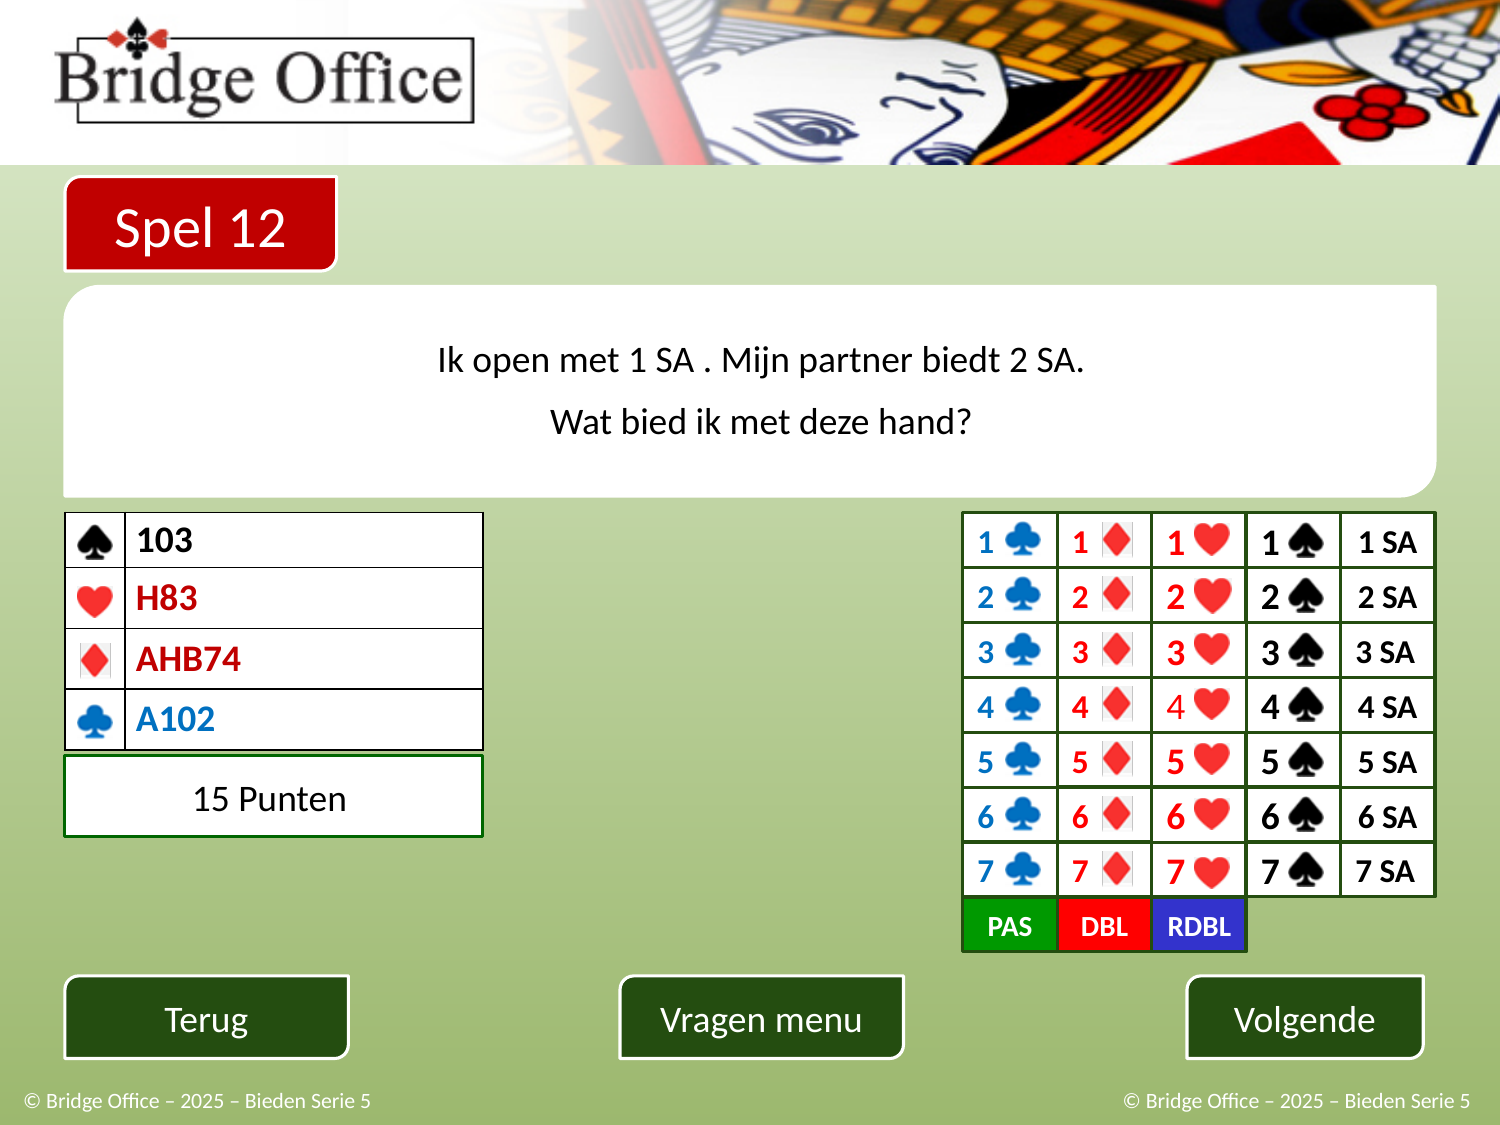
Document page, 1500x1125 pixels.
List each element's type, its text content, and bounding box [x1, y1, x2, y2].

picture [1099, 522, 1135, 558]
text_box 6 [1056, 786, 1150, 841]
table_cell H83 [126, 568, 482, 628]
text_box Terug [63, 974, 350, 1061]
text_box 6 SA [1339, 786, 1437, 844]
picture [1193, 798, 1230, 830]
picture [1288, 521, 1325, 558]
picture [1099, 796, 1135, 833]
text_box 3 [1150, 621, 1245, 676]
text_box [63, 284, 1437, 498]
picture [1288, 576, 1324, 613]
table_cell [66, 568, 124, 628]
table_cell A102 [126, 690, 482, 749]
text_box Vragen menu [618, 974, 906, 1061]
picture [1288, 851, 1324, 887]
table_cell [66, 629, 124, 688]
text_box 6 [1245, 786, 1339, 841]
text_box 4 [1059, 676, 1150, 734]
picture [77, 524, 114, 561]
text_box © Bridge Office – 2025 – Bieden Serie 5 [8, 1079, 393, 1121]
text_box 5 [961, 734, 1059, 786]
text_box 5 [1153, 734, 1248, 786]
picture [1288, 686, 1324, 723]
text_box 5 [1059, 734, 1153, 786]
text_box Ik open met 1 SA . Mijn partner biedt 2 SA. [405, 327, 1119, 388]
text_box Spel 12 [63, 179, 339, 273]
picture [1288, 741, 1324, 778]
picture [0, 0, 1500, 166]
text_box Volgende [1185, 974, 1425, 1061]
text_box 2 SA [1339, 569, 1437, 621]
table_cell AHB74 [126, 629, 482, 688]
picture [1004, 576, 1041, 613]
text_box 7 SA [1339, 844, 1437, 898]
text_box 1 [1153, 511, 1245, 569]
table_header [66, 513, 124, 567]
text_box 5 SA [1339, 734, 1437, 786]
text_box 1 [1059, 511, 1153, 569]
text_box 3 SA [1339, 621, 1437, 676]
text_box 3 [961, 621, 1056, 676]
picture [1288, 631, 1324, 668]
text_box 1 [961, 511, 1059, 569]
picture [1193, 857, 1230, 890]
picture [1004, 686, 1041, 723]
picture [77, 643, 114, 679]
text_box 7 [1056, 841, 1150, 898]
picture [1004, 521, 1041, 558]
text_box Wat bied ik met deze hand? [528, 389, 995, 450]
picture [1099, 741, 1135, 778]
text_box 2 [1056, 569, 1153, 621]
picture [1004, 796, 1041, 833]
text_box 2 [1245, 569, 1339, 621]
picture [1099, 576, 1135, 613]
text_box 4 [961, 676, 1059, 734]
picture [1004, 741, 1041, 778]
text_box 3 [1245, 621, 1339, 676]
picture [1099, 851, 1135, 887]
text_box 15 Punten [63, 754, 484, 838]
text_box PAS [961, 896, 1059, 953]
text_box 4 SA [1339, 676, 1437, 734]
text_box 7 [1245, 841, 1339, 898]
picture [77, 703, 114, 740]
text_box 6 [1150, 786, 1245, 841]
picture [1288, 796, 1324, 832]
text_box © Bridge Office – 2025 – Bieden Serie 5 [1107, 1079, 1500, 1121]
picture [77, 585, 114, 618]
text_box DBL [1059, 898, 1153, 953]
text_box 5 [1248, 734, 1339, 786]
picture [1004, 631, 1041, 668]
picture [1099, 686, 1135, 723]
picture [1004, 851, 1041, 887]
text_box 1 [1245, 511, 1342, 569]
text_box 4 [1245, 676, 1339, 734]
table_cell [66, 690, 124, 749]
text_box 7 [1150, 841, 1245, 898]
picture [1193, 743, 1230, 776]
picture [1193, 578, 1232, 614]
text_box RDBL [1153, 898, 1248, 953]
text_box 3 [1056, 621, 1150, 676]
picture [1099, 631, 1135, 668]
table_header 103 [126, 513, 482, 567]
text_box 1 SA [1342, 511, 1437, 569]
text_box 4 [1150, 676, 1245, 734]
picture [1193, 688, 1230, 721]
picture [1194, 633, 1230, 666]
text_box 2 [1153, 569, 1245, 621]
text_box 6 [961, 786, 1056, 841]
text_box 2 [961, 569, 1056, 621]
text_box 7 [961, 841, 1056, 896]
picture [1193, 523, 1230, 556]
